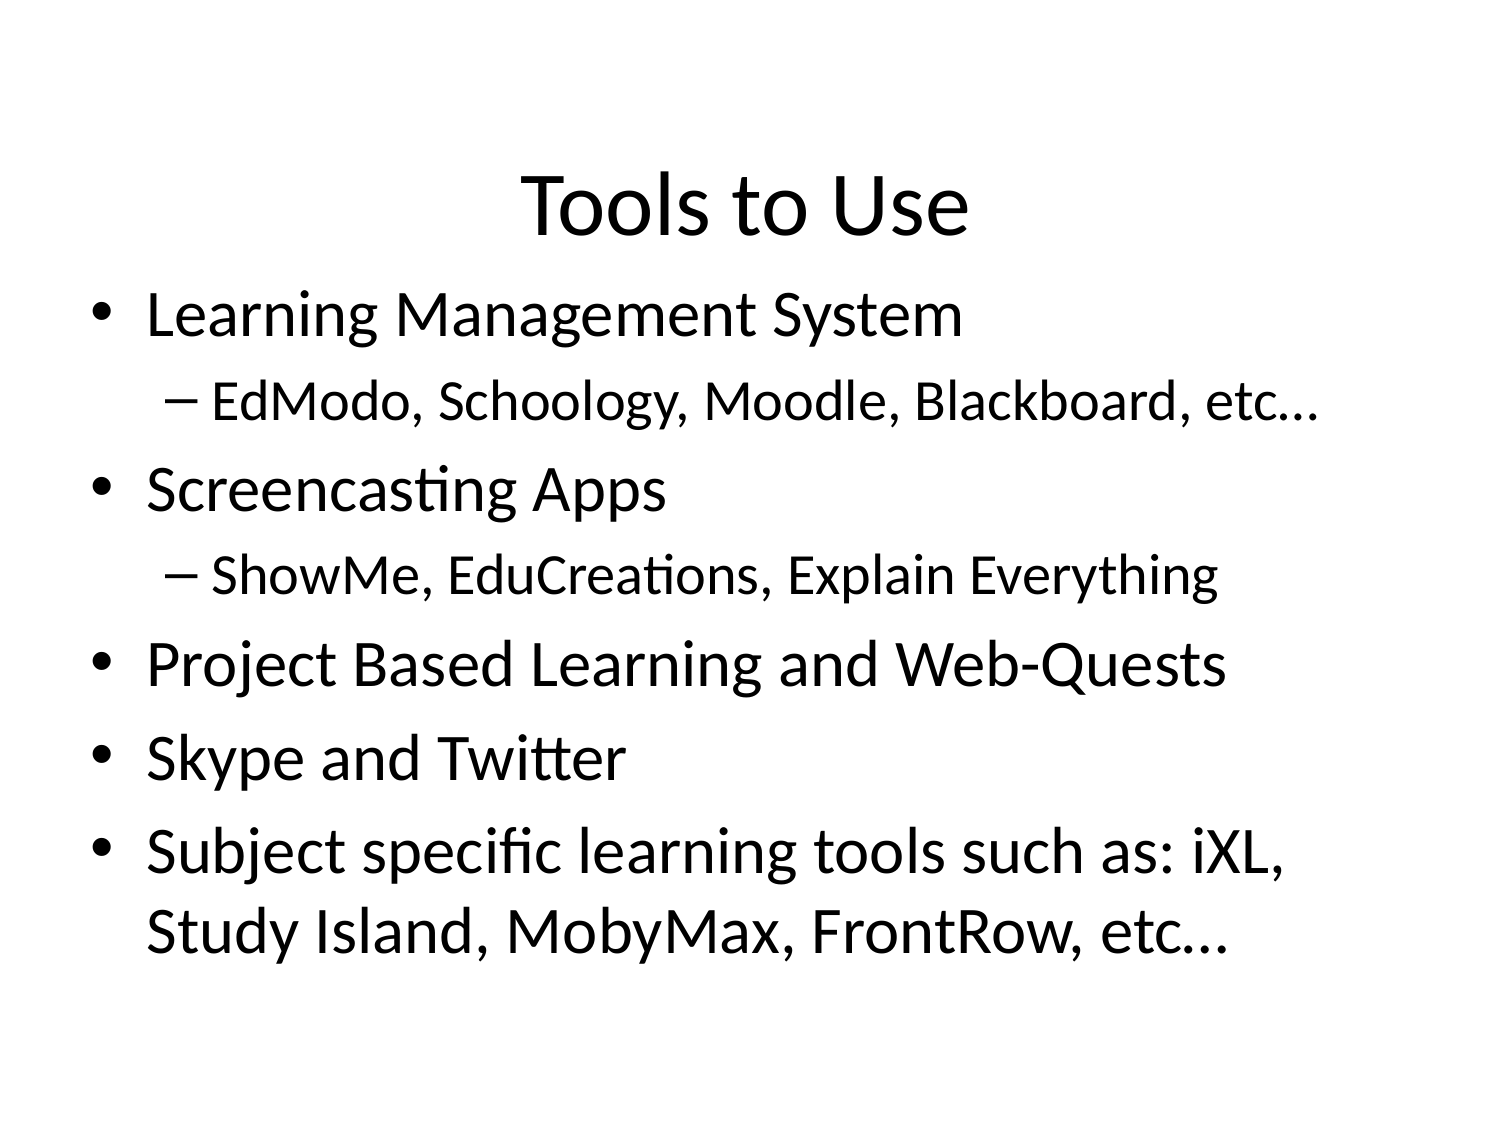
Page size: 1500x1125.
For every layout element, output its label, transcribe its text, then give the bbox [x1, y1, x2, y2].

list Learning Management System EdModo, Schoology, Moodle, Blackboard, etc… Screencasting Apps ShowMe, EduCreations, Explain Everything Project Based Learning and Web-Quests Skype and Twitter Subject specific learning tools such as: iXL, Study Island, MobyMax, FrontRow, etc… [75, 262, 1425, 1005]
title Tools to Use [174, 99, 1318, 262]
